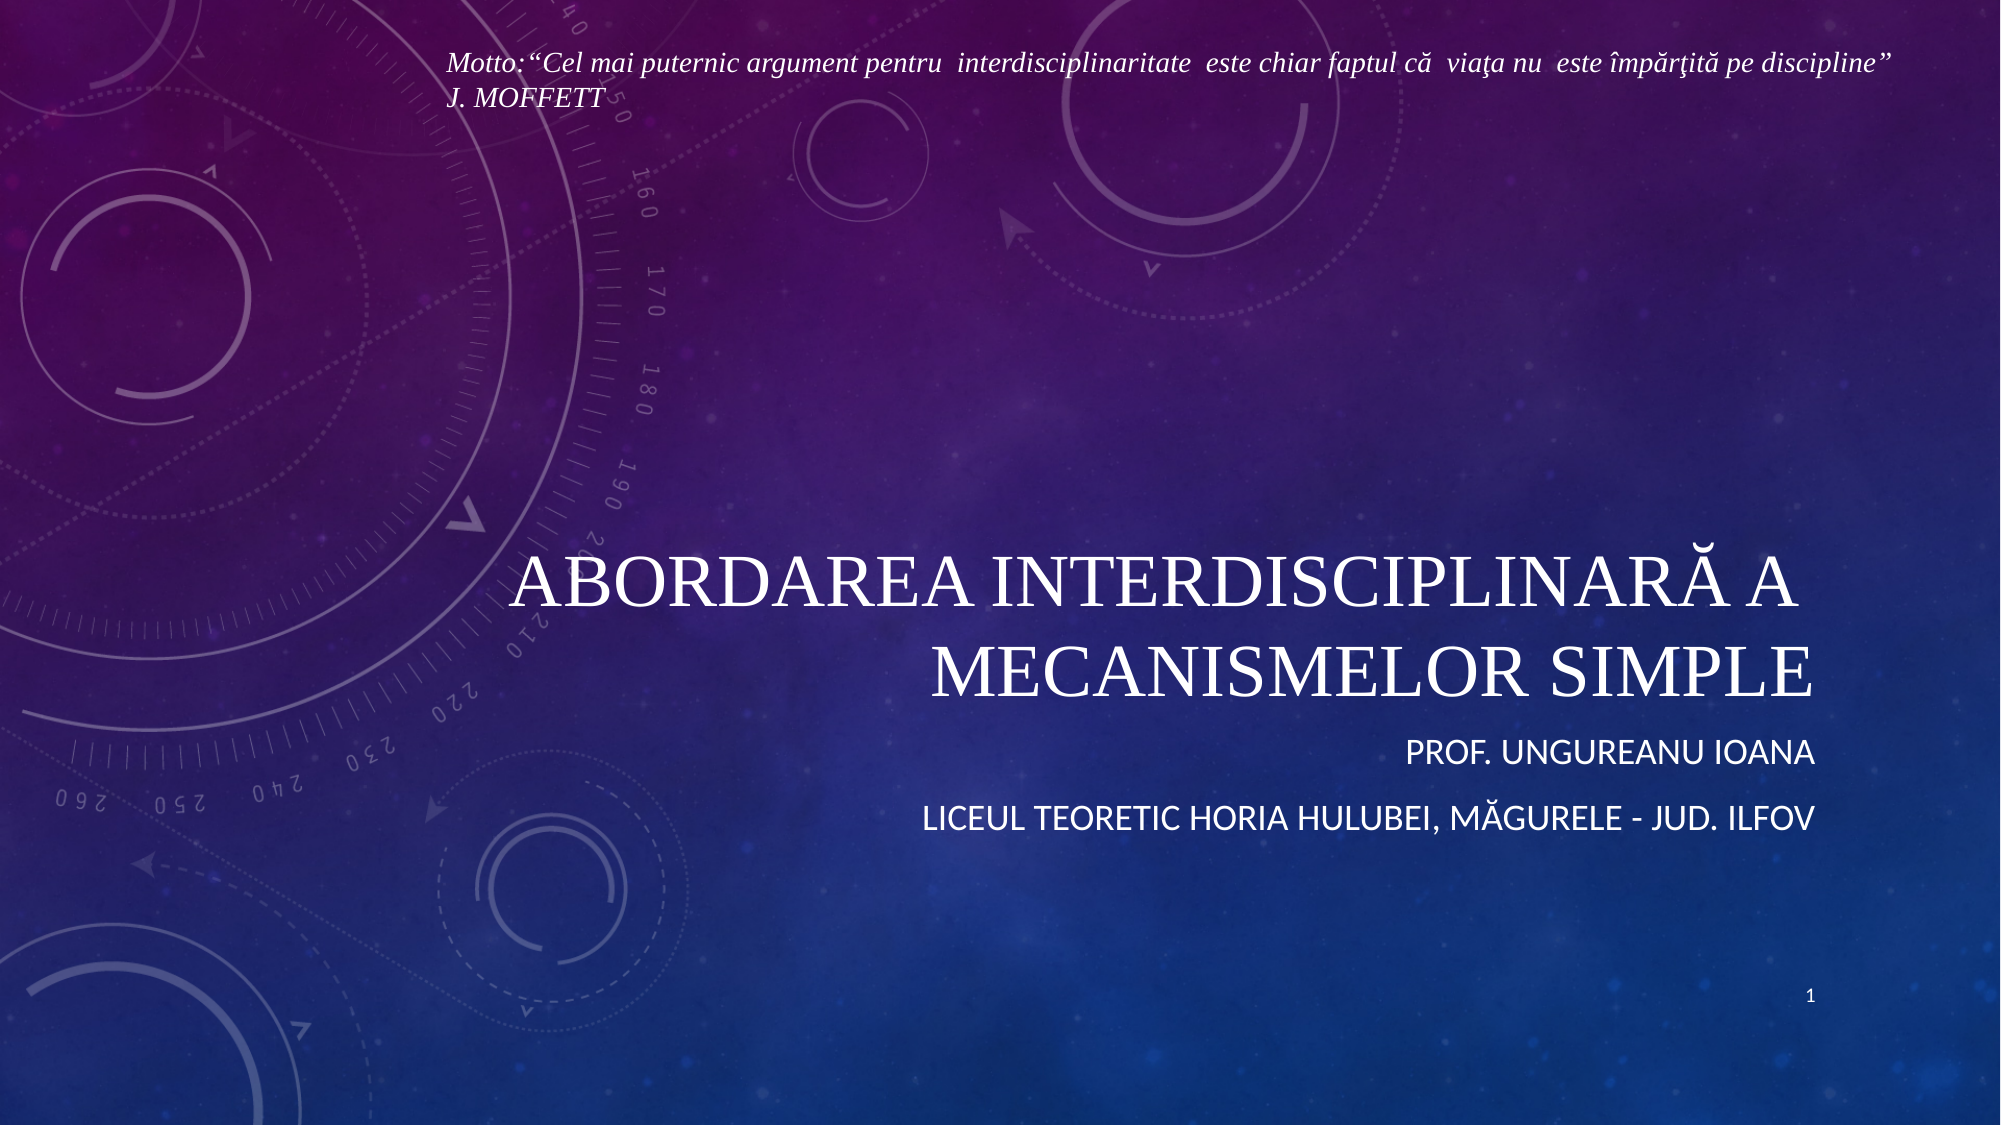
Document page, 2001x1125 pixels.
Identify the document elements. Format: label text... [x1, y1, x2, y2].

title ABORDAREA INTERDISCIPLINARĂ A mecanismelor simple [361, 322, 1831, 720]
subtitle PROF. UNGUREANU IOANA Liceul Teoretic Horia Hulubei, MĂgurele - Jud. Ilfov [650, 719, 1831, 950]
slide_number 1 [1740, 963, 1831, 1025]
text_box Motto:“Cel mai puternic argument pentru interdisciplinaritate este chiar faptul că viaţa nu este împărţită pe discipline” J. MOFFETT [431, 35, 1913, 121]
picture [0, 0, 2001, 1125]
